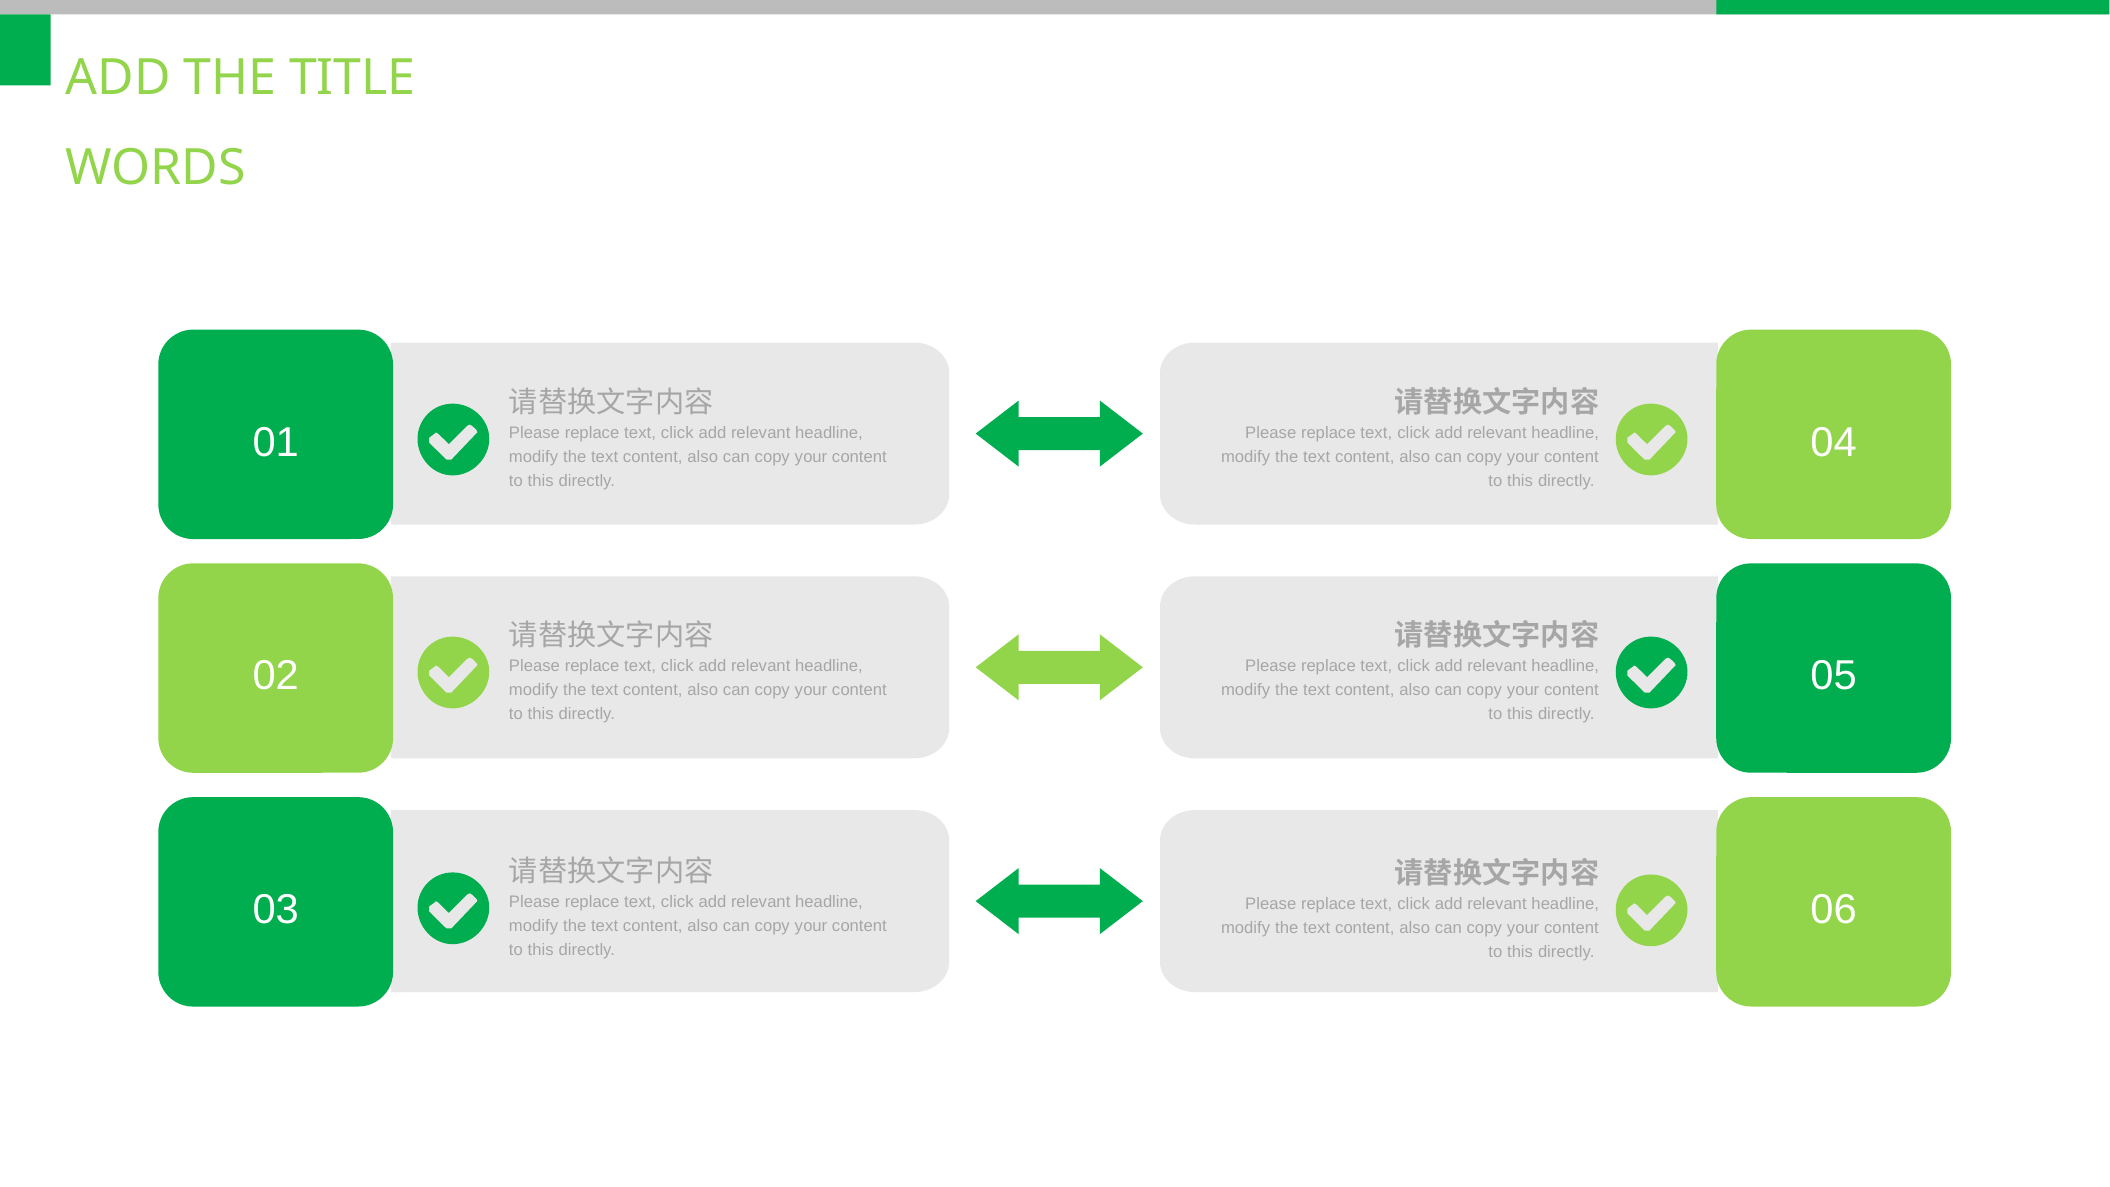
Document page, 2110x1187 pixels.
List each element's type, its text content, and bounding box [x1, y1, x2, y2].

text_box [1615, 403, 1688, 476]
text_box [1615, 874, 1688, 947]
text_box [390, 809, 951, 994]
text_box 01 [157, 328, 395, 541]
text_box [1615, 636, 1688, 709]
text_box [417, 403, 490, 476]
text_box 请替换文字内容 Please replace text, click add relevant headline, modify the text content, also can copy your content to this directly. [508, 609, 897, 723]
text_box 02 [157, 562, 395, 774]
text_box ADD THE TITLE WORDS [50, 7, 583, 202]
text_box [390, 575, 951, 760]
text_box 05 [1715, 562, 1953, 774]
text_box [1158, 341, 1720, 526]
text_box 请替换文字内容 Please replace text, click add relevant headline, modify the text content, also can copy your content to this directly. [508, 844, 897, 959]
text_box 06 [1715, 796, 1953, 1008]
text_box 请替换文字内容 Please replace text, click add relevant headline, modify the text content, also can copy your content to this directly. [508, 376, 897, 490]
text_box [974, 865, 1145, 937]
text_box 请替换文字内容 Please replace text, click add relevant headline, modify the text content, also can copy your content to this directly. [1211, 376, 1600, 490]
text_box 请替换文字内容 Please replace text, click add relevant headline, modify the text content, also can copy your content to this directly. [1211, 609, 1600, 723]
text_box [390, 341, 951, 526]
text_box [974, 632, 1145, 703]
text_box [417, 636, 490, 709]
text_box 03 [157, 796, 395, 1008]
text_box 请替换文字内容 Please replace text, click add relevant headline, modify the text content, also can copy your content to this directly. [1211, 847, 1600, 961]
text_box 04 [1715, 328, 1953, 541]
text_box [974, 398, 1145, 469]
text_box [1158, 575, 1720, 760]
text_box [1158, 809, 1720, 994]
text_box [417, 872, 490, 945]
